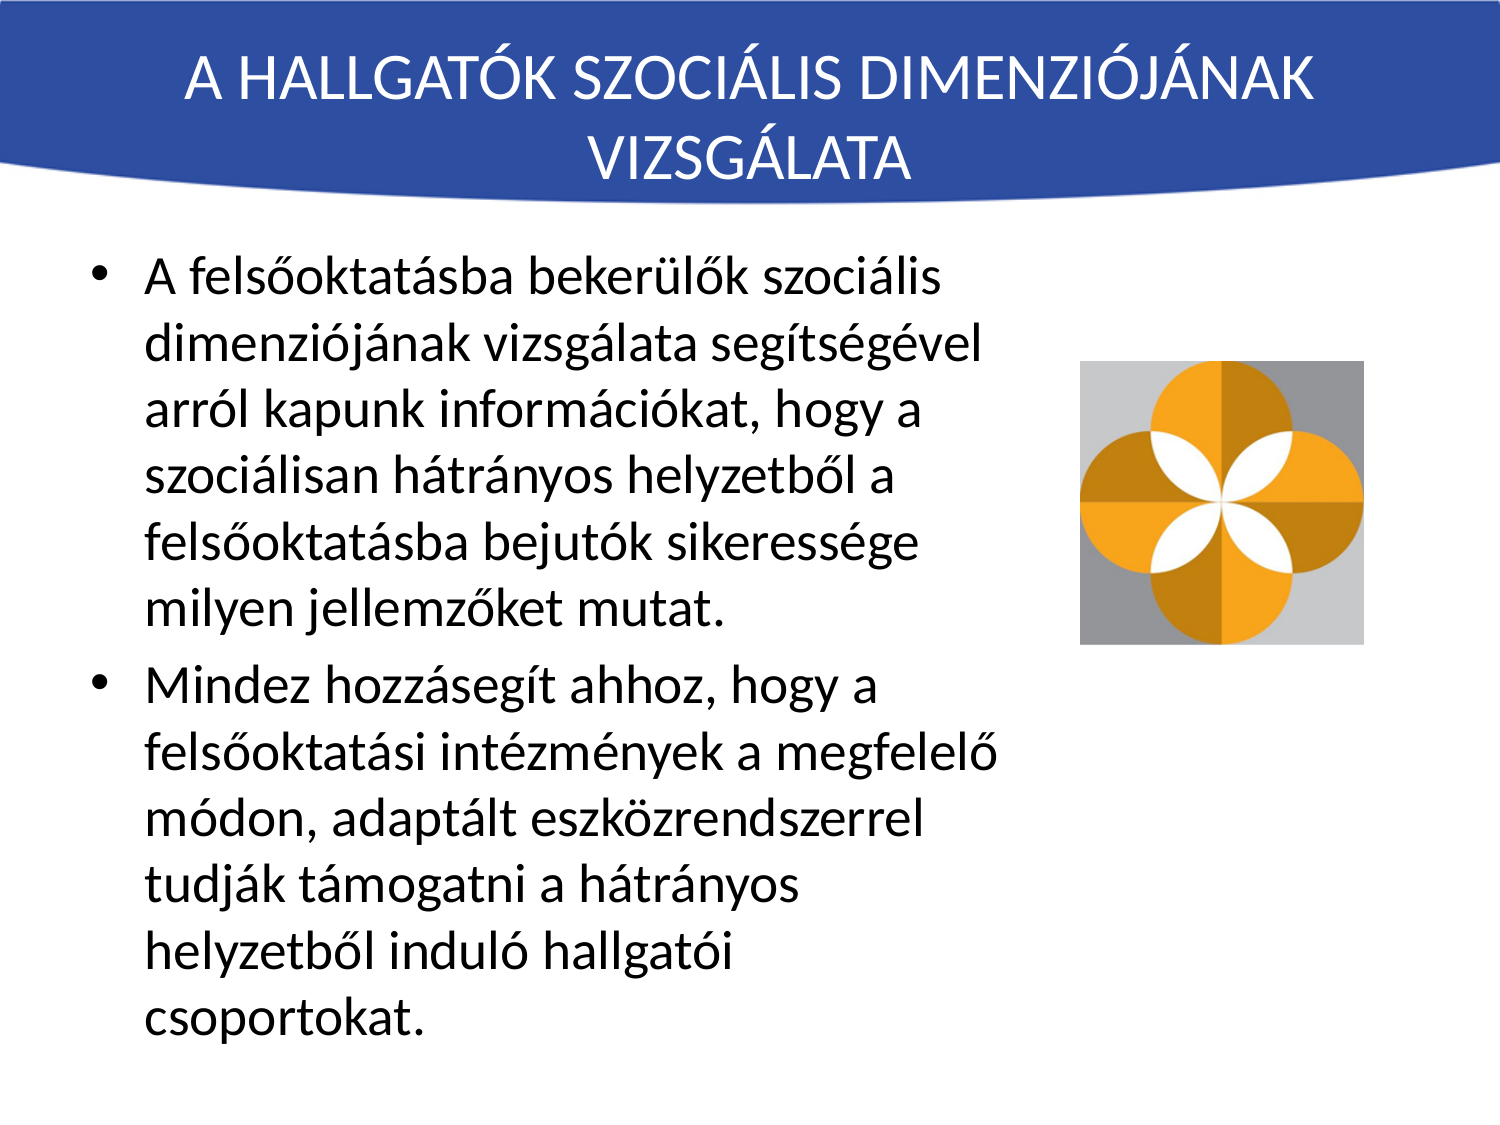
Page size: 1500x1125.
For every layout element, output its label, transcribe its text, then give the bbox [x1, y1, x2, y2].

title A HALLGATÓK SZOCIÁLIS DIMENZIÓJÁNAK VIZSGÁLATA [75, 19, 1425, 207]
picture [0, 0, 1500, 1125]
list A felsőoktatásba bekerülők szociális dimenziójának vizsgálata segítségével arról kapunk információkat, hogy a szociálisan hátrányos helyzetből a felsőoktatásba bejutók sikeressége milyen jellemzőket mutat. Mindez hozzásegít ahhoz, hogy a felsőoktatási intézmények a megfelelő módon, adaptált eszközrendszerrel tudják támogatni a hátrányos helyzetből induló hallgatói csoportokat. [75, 231, 1022, 1071]
